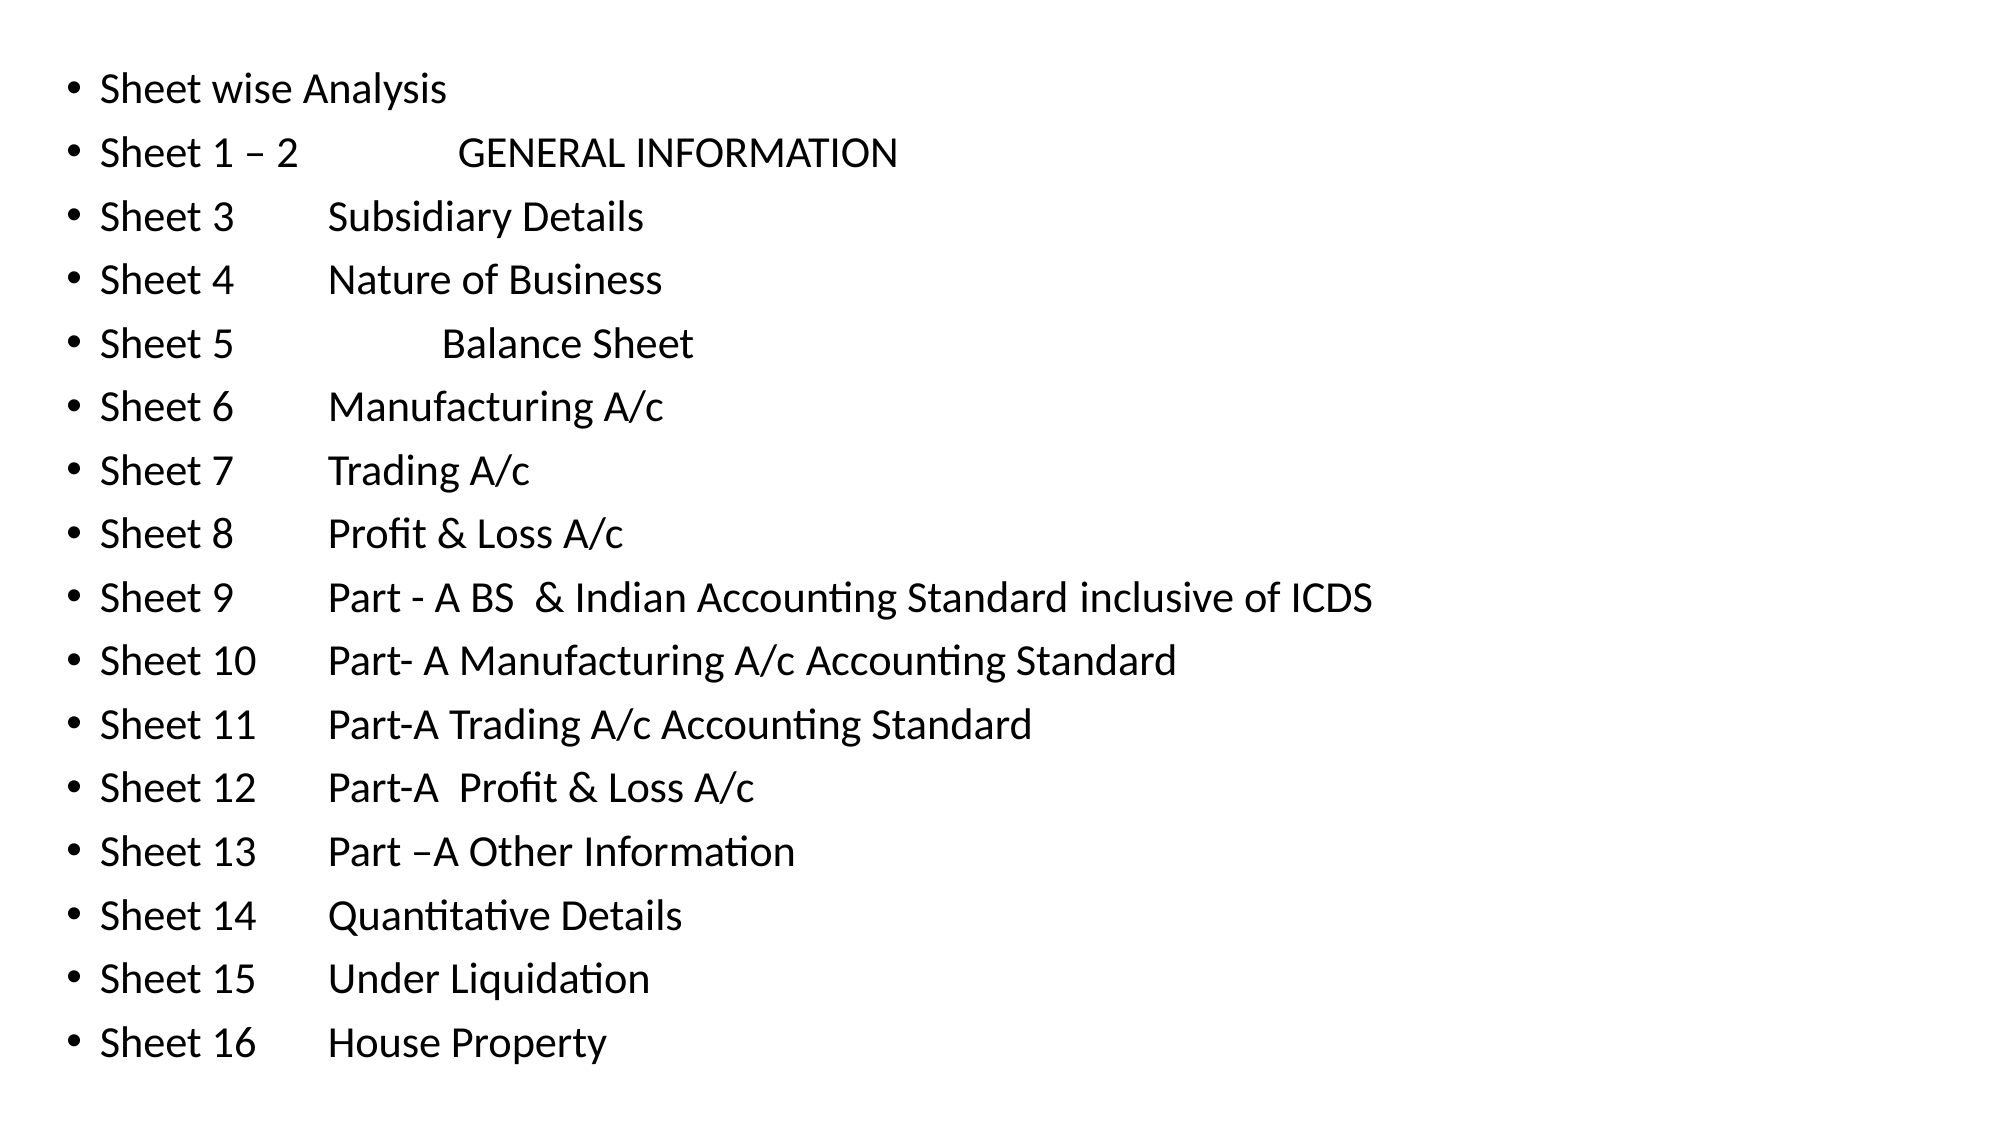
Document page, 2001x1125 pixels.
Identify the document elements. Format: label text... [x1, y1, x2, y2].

list Sheet wise Analysis Sheet 1 – 2 GENERAL INFORMATION Sheet 3 Subsidiary Details Sheet 4 Nature of Business Sheet 5 Balance Sheet Sheet 6 Manufacturing A/c Sheet 7 Trading A/c Sheet 8 Profit & Loss A/c Sheet 9 Part - A BS & Indian Accounting Standard inclusive of ICDS Sheet 10 Part- A Manufacturing A/c Accounting Standard Sheet 11 Part-A Trading A/c Accounting Standard Sheet 12 Part-A Profit & Loss A/c Sheet 13 Part –A Other Information Sheet 14 Quantitative Details Sheet 15 Under Liquidation Sheet 16 House Property [51, 58, 1933, 1077]
